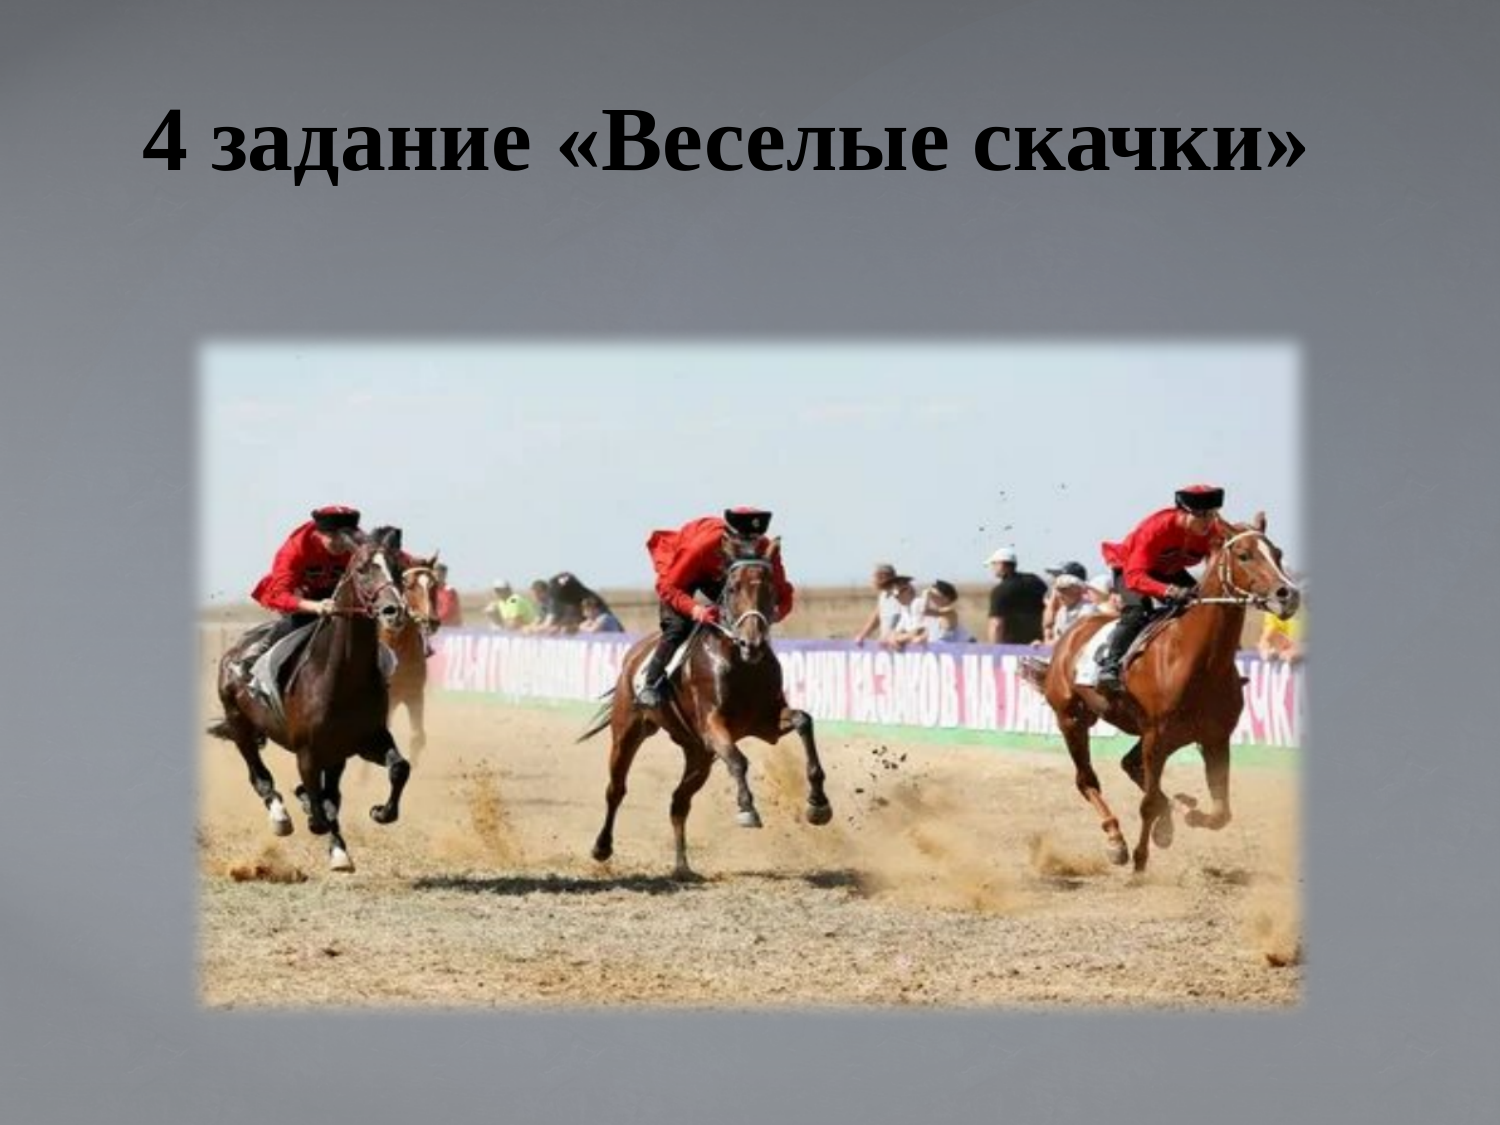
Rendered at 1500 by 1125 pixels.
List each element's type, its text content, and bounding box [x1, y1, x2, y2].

title 4 задание «Веселые скачки» [127, 42, 1365, 197]
picture [182, 325, 1318, 1024]
